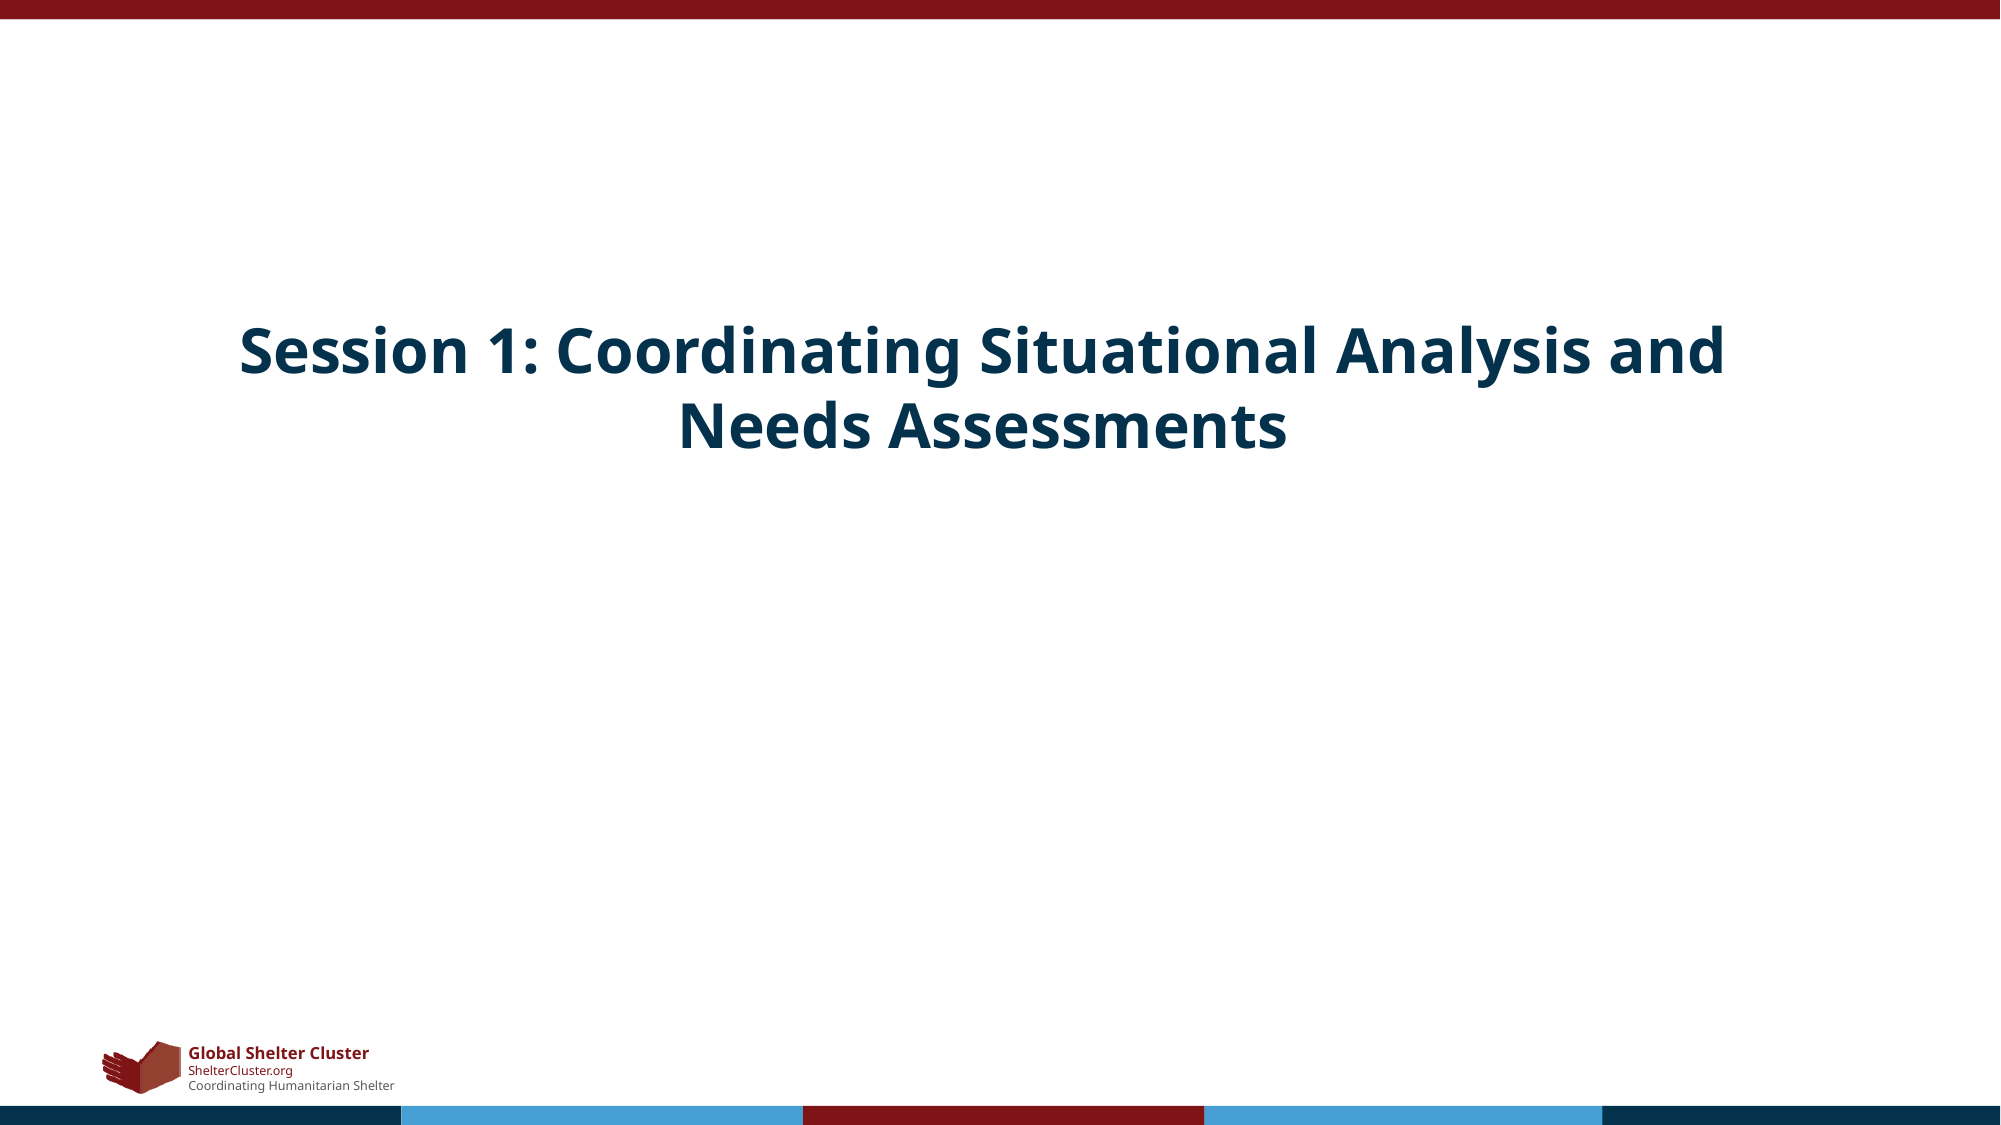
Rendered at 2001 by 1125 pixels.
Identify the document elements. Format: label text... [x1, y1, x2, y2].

picture [102, 1041, 181, 1094]
title Session 1: Coordinating Situational Analysis and Needs Assessments [133, 302, 1834, 544]
